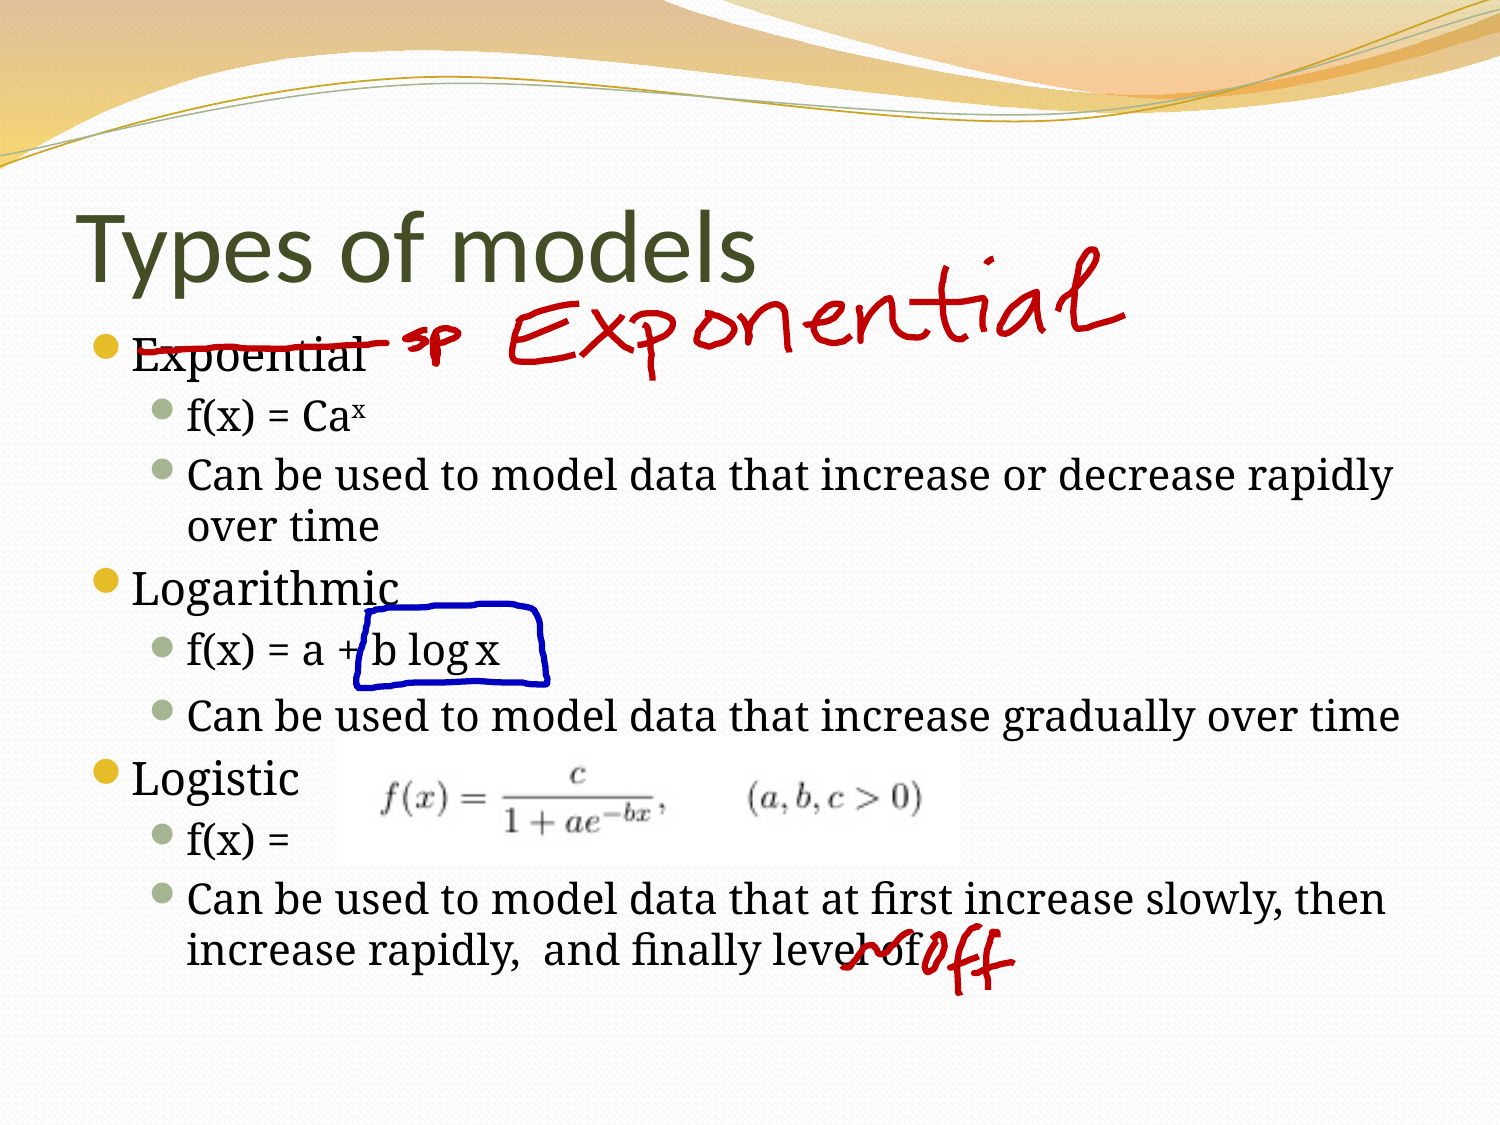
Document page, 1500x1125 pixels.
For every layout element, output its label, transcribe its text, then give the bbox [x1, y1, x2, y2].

text_box [608, 328, 634, 352]
list Expoential f(x) = Cax Can be used to model data that increase or decrease rapidly over time Logarithmic f(x) = a + b log x Can be used to model data that increase gradually over time Logistic f(x) = Can be used to model data that at first increase slowly, then increase rapidly, and finally level of [75, 317, 1425, 1038]
text_box [909, 297, 987, 332]
text_box [985, 257, 994, 265]
text_box [515, 319, 569, 342]
text_box [646, 343, 654, 381]
text_box [511, 321, 576, 363]
text_box [985, 970, 992, 990]
text_box [432, 327, 460, 365]
text_box [942, 316, 968, 340]
text_box [956, 961, 971, 996]
text_box [841, 931, 912, 969]
text_box [593, 309, 611, 330]
text_box [1056, 248, 1126, 330]
text_box [924, 933, 946, 973]
text_box [858, 297, 929, 342]
text_box [956, 925, 982, 963]
title Types of models [75, 115, 1425, 303]
text_box [738, 303, 791, 353]
text_box [631, 312, 674, 346]
text_box [138, 342, 388, 354]
text_box [355, 603, 549, 689]
text_box [949, 955, 979, 969]
text_box [940, 265, 958, 301]
text_box [973, 961, 1015, 974]
text_box [580, 314, 624, 357]
picture [337, 737, 960, 865]
text_box [998, 291, 1045, 335]
text_box [695, 312, 736, 348]
text_box [803, 303, 852, 344]
text_box [404, 329, 428, 350]
text_box [516, 302, 580, 323]
text_box [985, 931, 999, 968]
